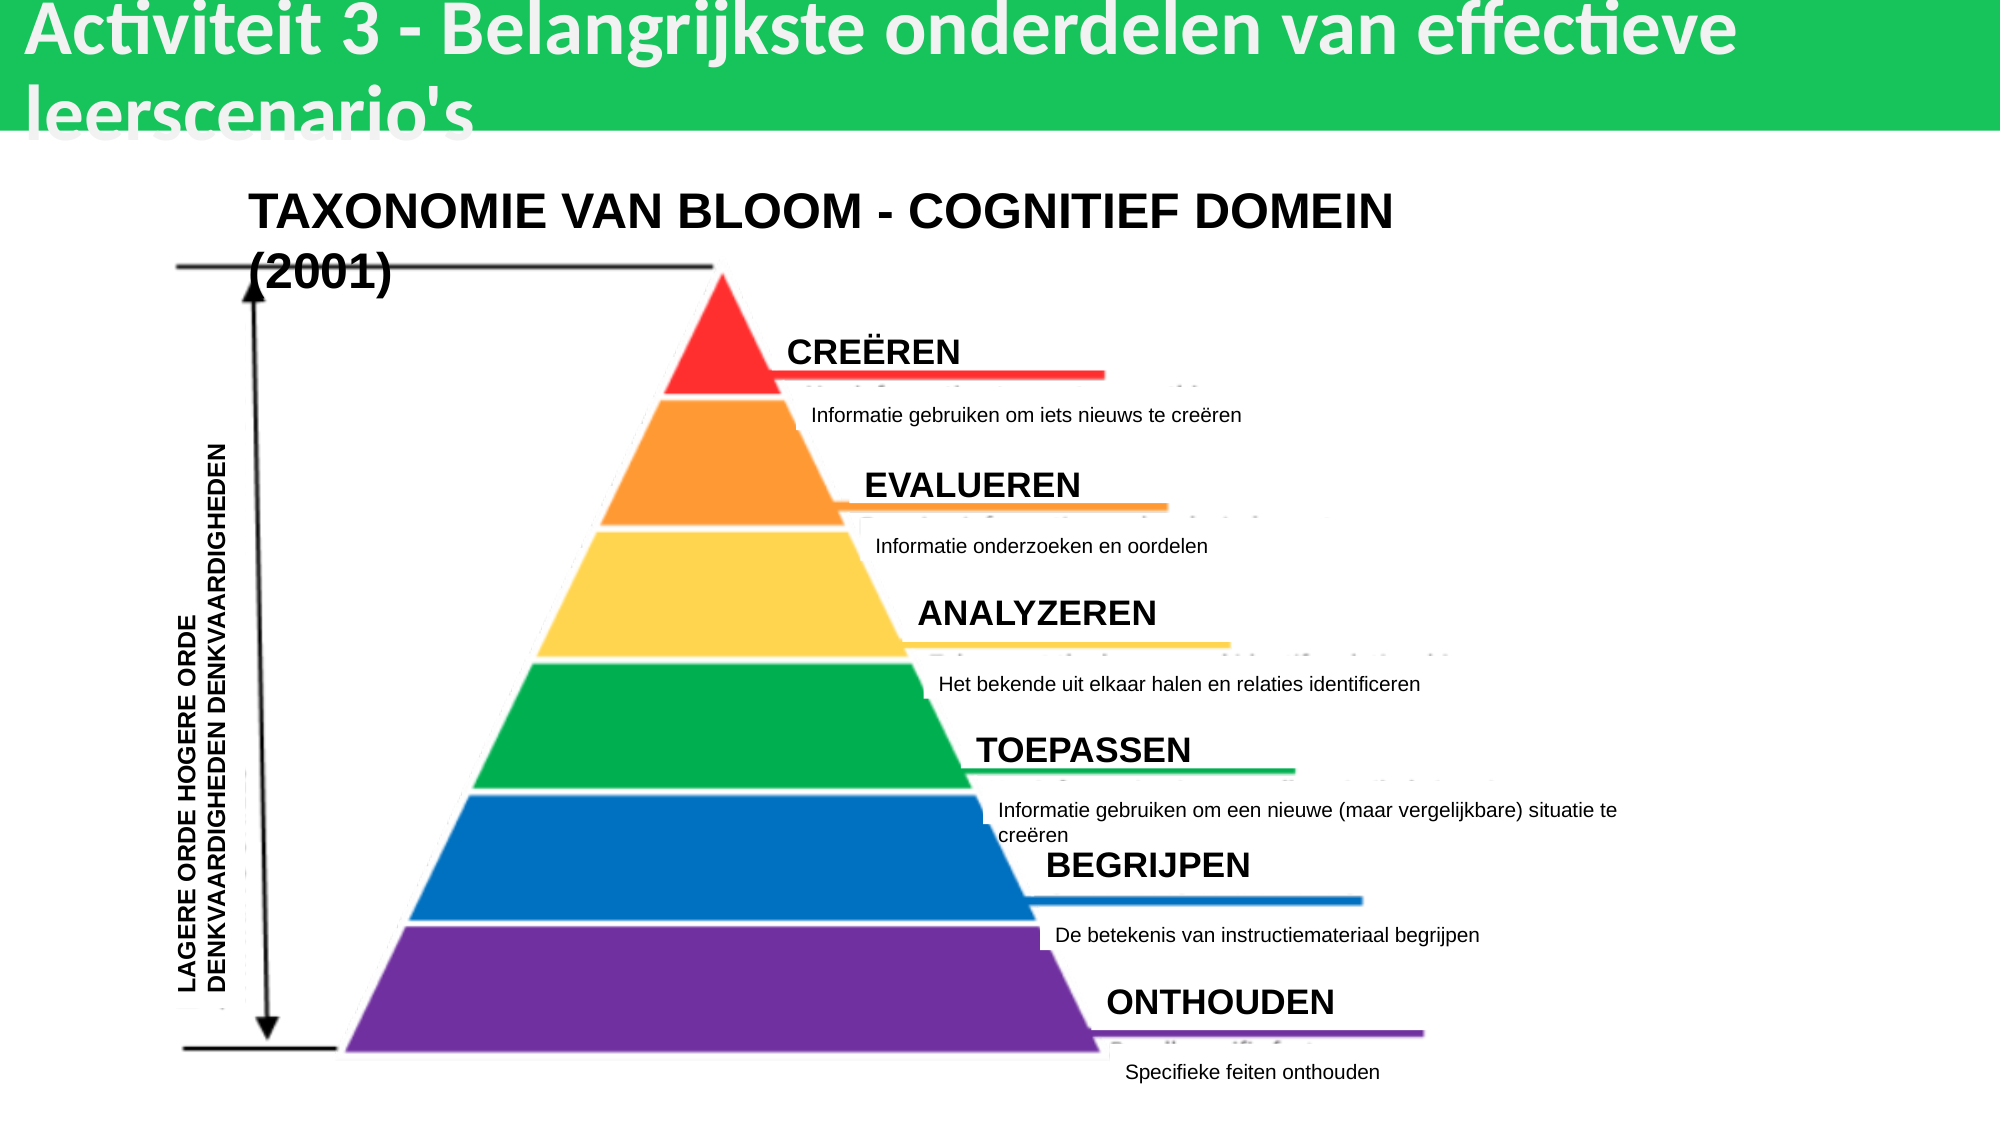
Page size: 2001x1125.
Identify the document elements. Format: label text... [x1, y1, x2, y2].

title Activiteit 3 - Belangrijkste onderdelen van effectieve leerscenario's [16, 13, 1976, 131]
picture [130, 146, 1706, 1100]
